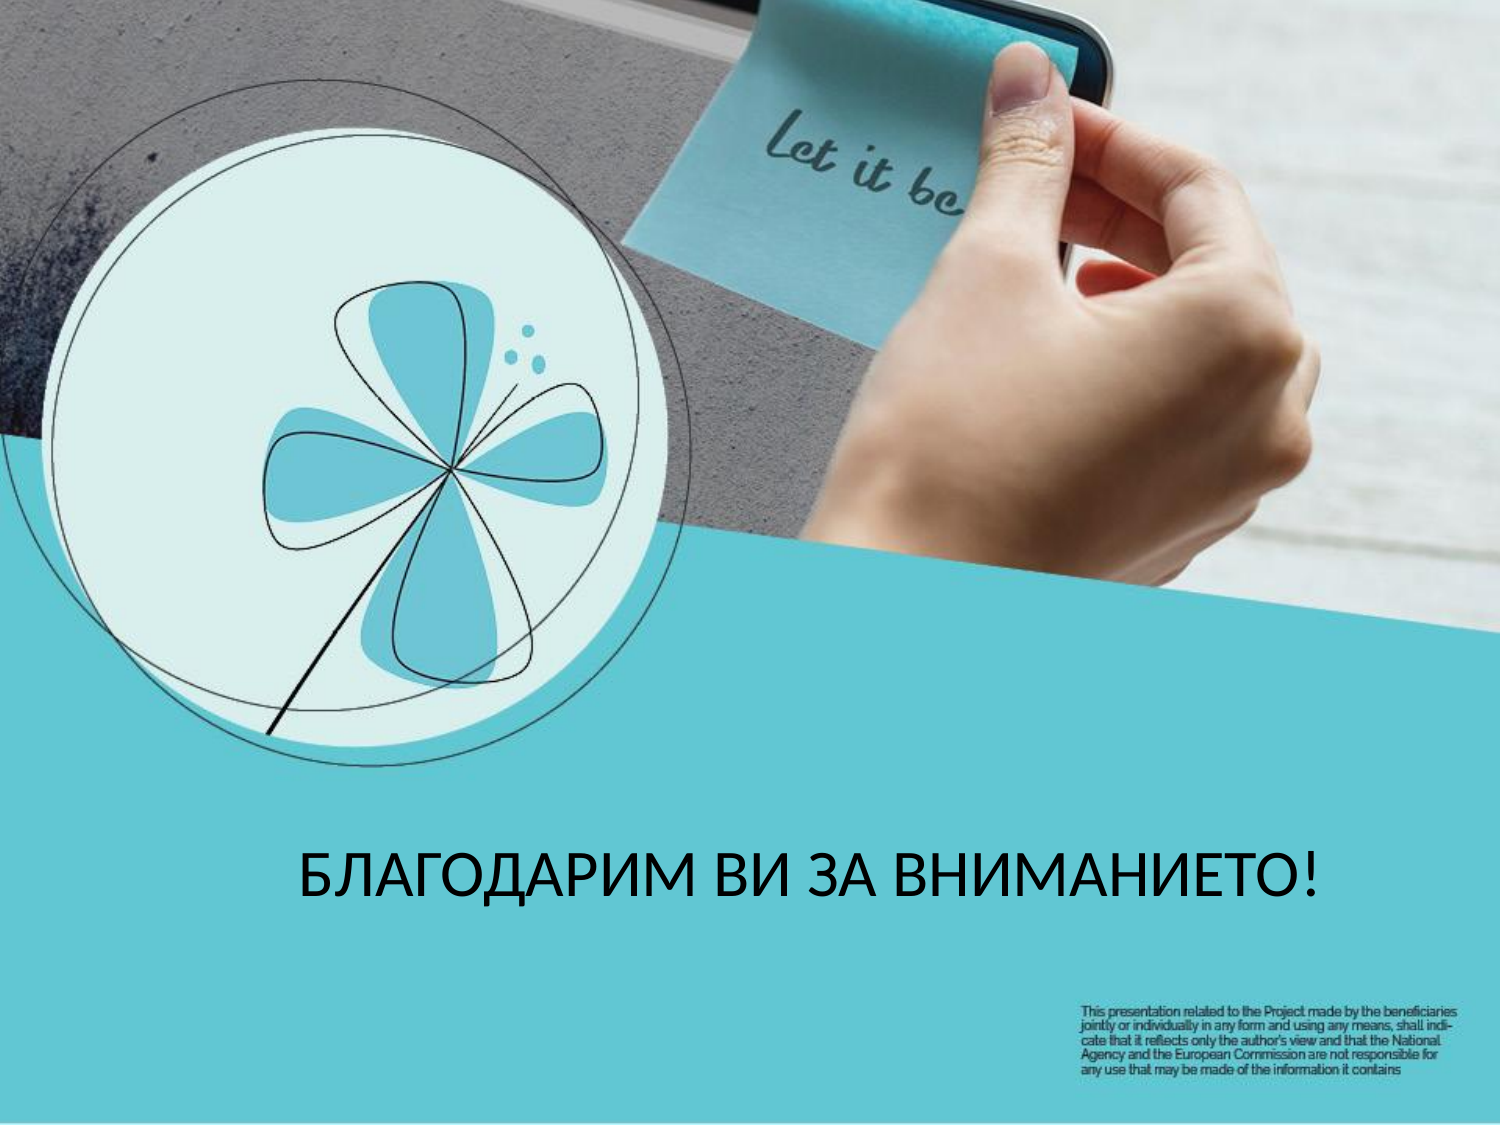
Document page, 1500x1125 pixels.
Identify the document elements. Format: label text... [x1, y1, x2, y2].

picture [0, 0, 1500, 1125]
text_box БЛАГОДАРИМ ВИ ЗА ВНИМАНИЕТО! [284, 822, 1446, 918]
